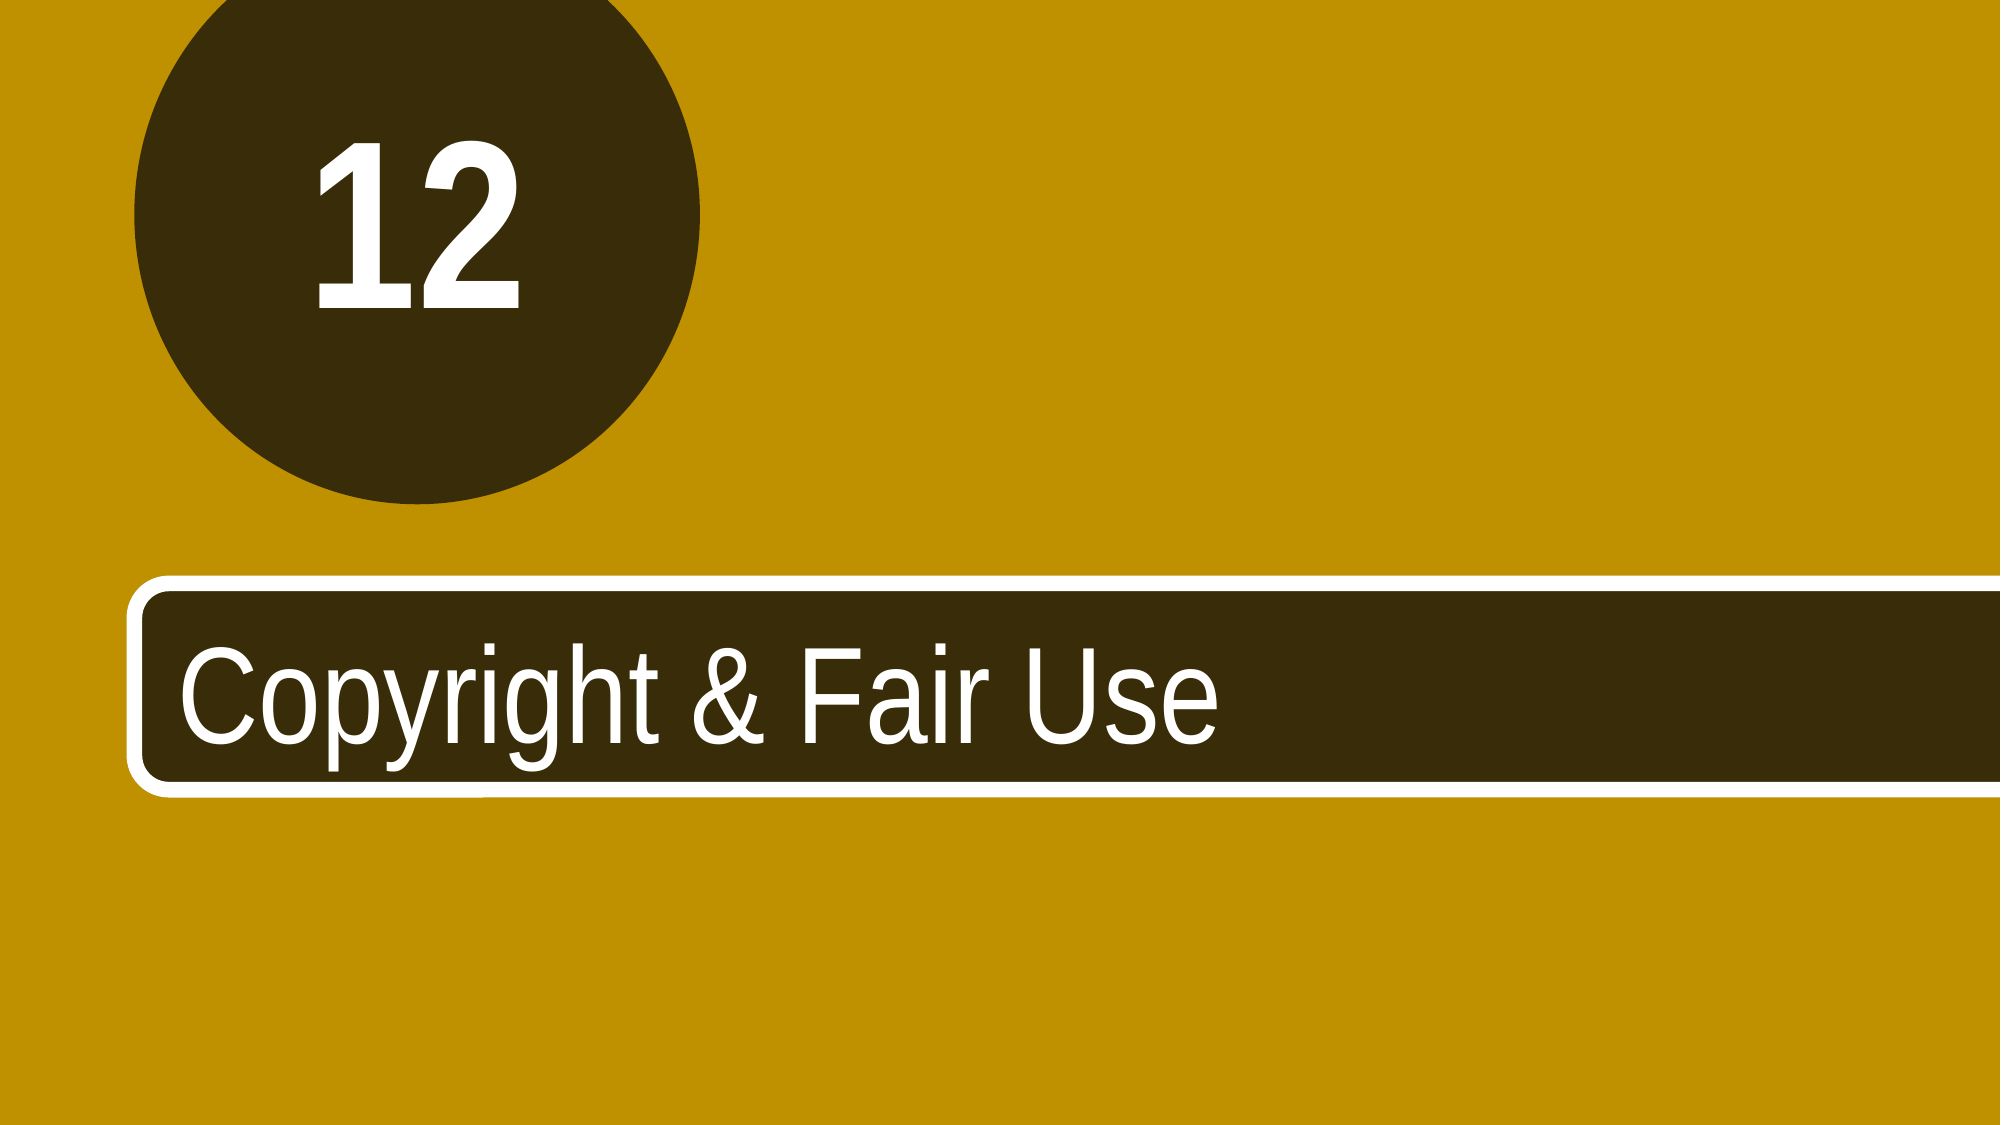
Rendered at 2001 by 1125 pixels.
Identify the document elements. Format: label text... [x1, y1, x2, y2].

text_box [133, 582, 2000, 791]
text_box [134, 0, 700, 505]
text_box Copyright & Fair Use [162, 599, 1854, 779]
